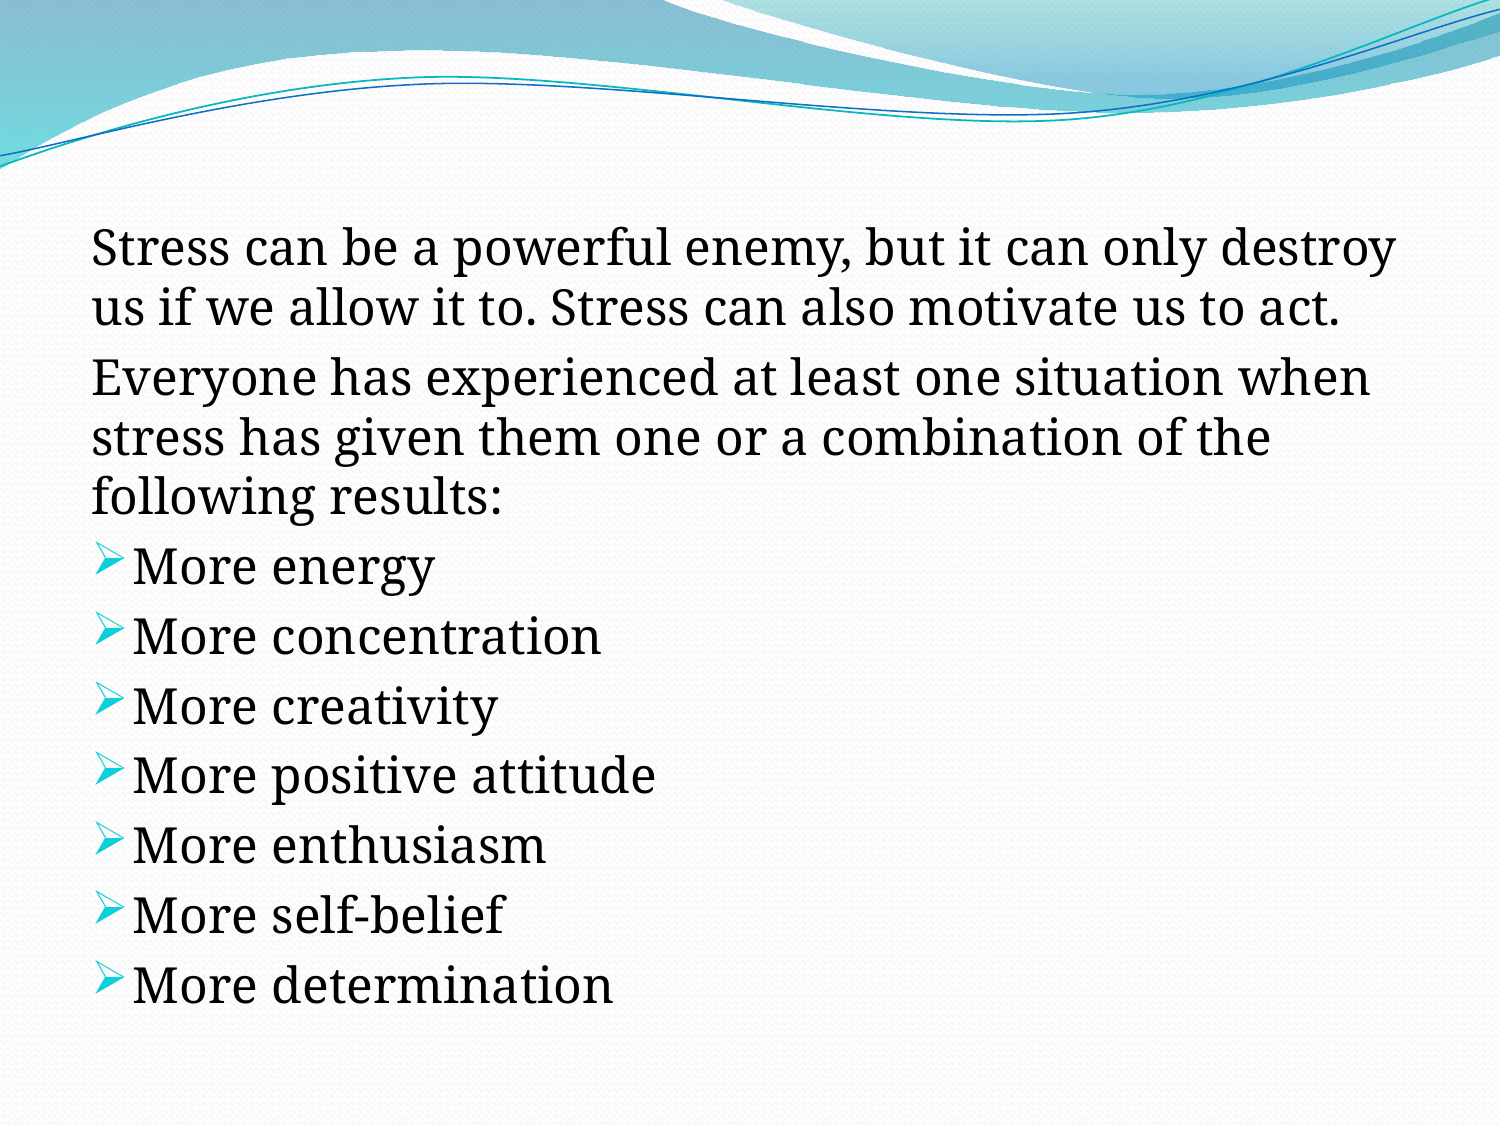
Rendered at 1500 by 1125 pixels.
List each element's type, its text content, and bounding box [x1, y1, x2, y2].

list Stress can be a powerful enemy, but it can only destroy us if we allow it to. Stress can also motivate us to act. Everyone has experienced at least one situation when stress has given them one or a combination of the following results: More energy More concentration More creativity More positive attitude More enthusiasm More self-belief More determination [76, 208, 1427, 1035]
